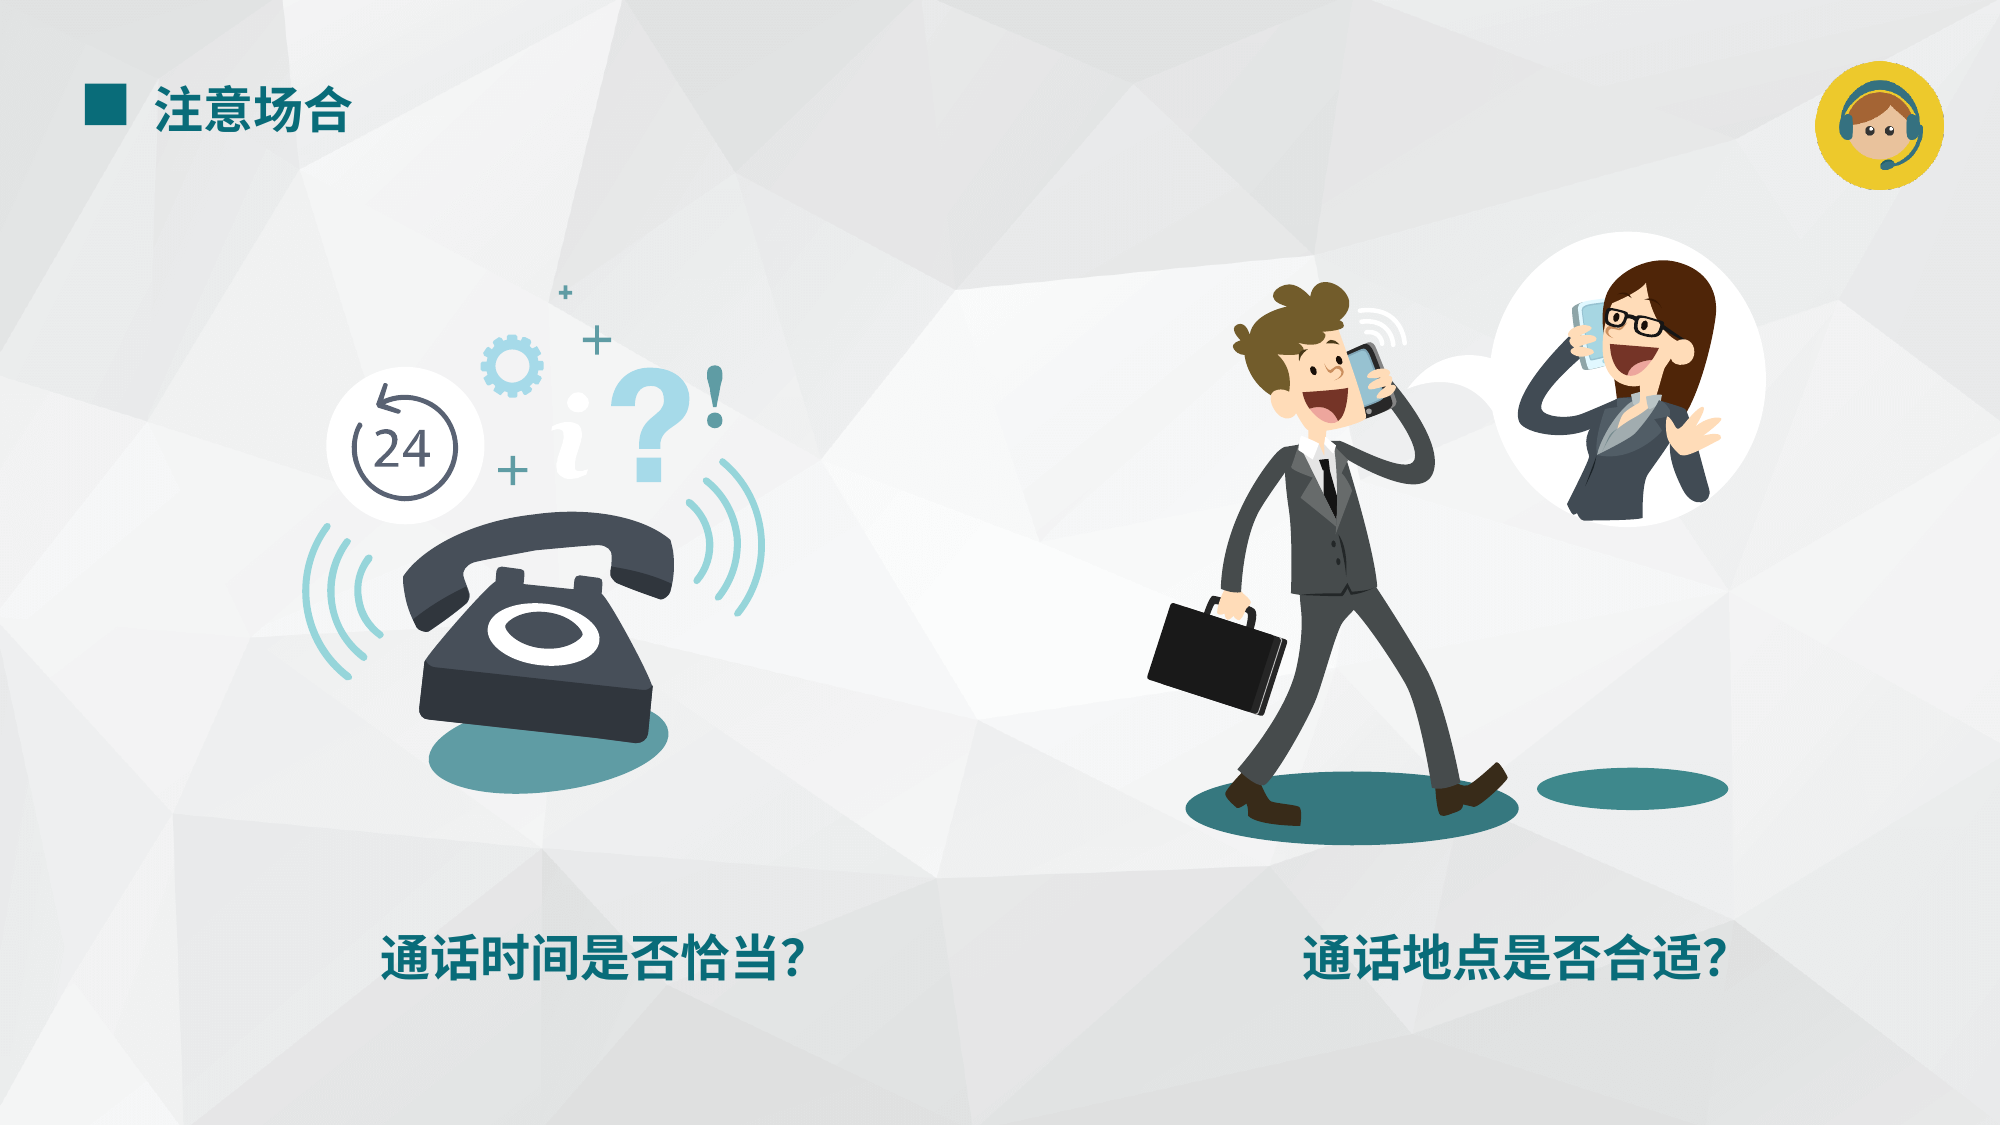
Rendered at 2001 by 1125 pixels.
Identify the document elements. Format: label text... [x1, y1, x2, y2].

text_box 通话时间是否恰当？ [365, 919, 846, 994]
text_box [287, 285, 779, 801]
text_box 注意场合 [138, 71, 855, 147]
picture [0, 0, 2000, 1125]
text_box 通话地点是否合适？ [1287, 919, 1768, 994]
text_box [1146, 231, 1767, 846]
text_box [83, 81, 129, 127]
